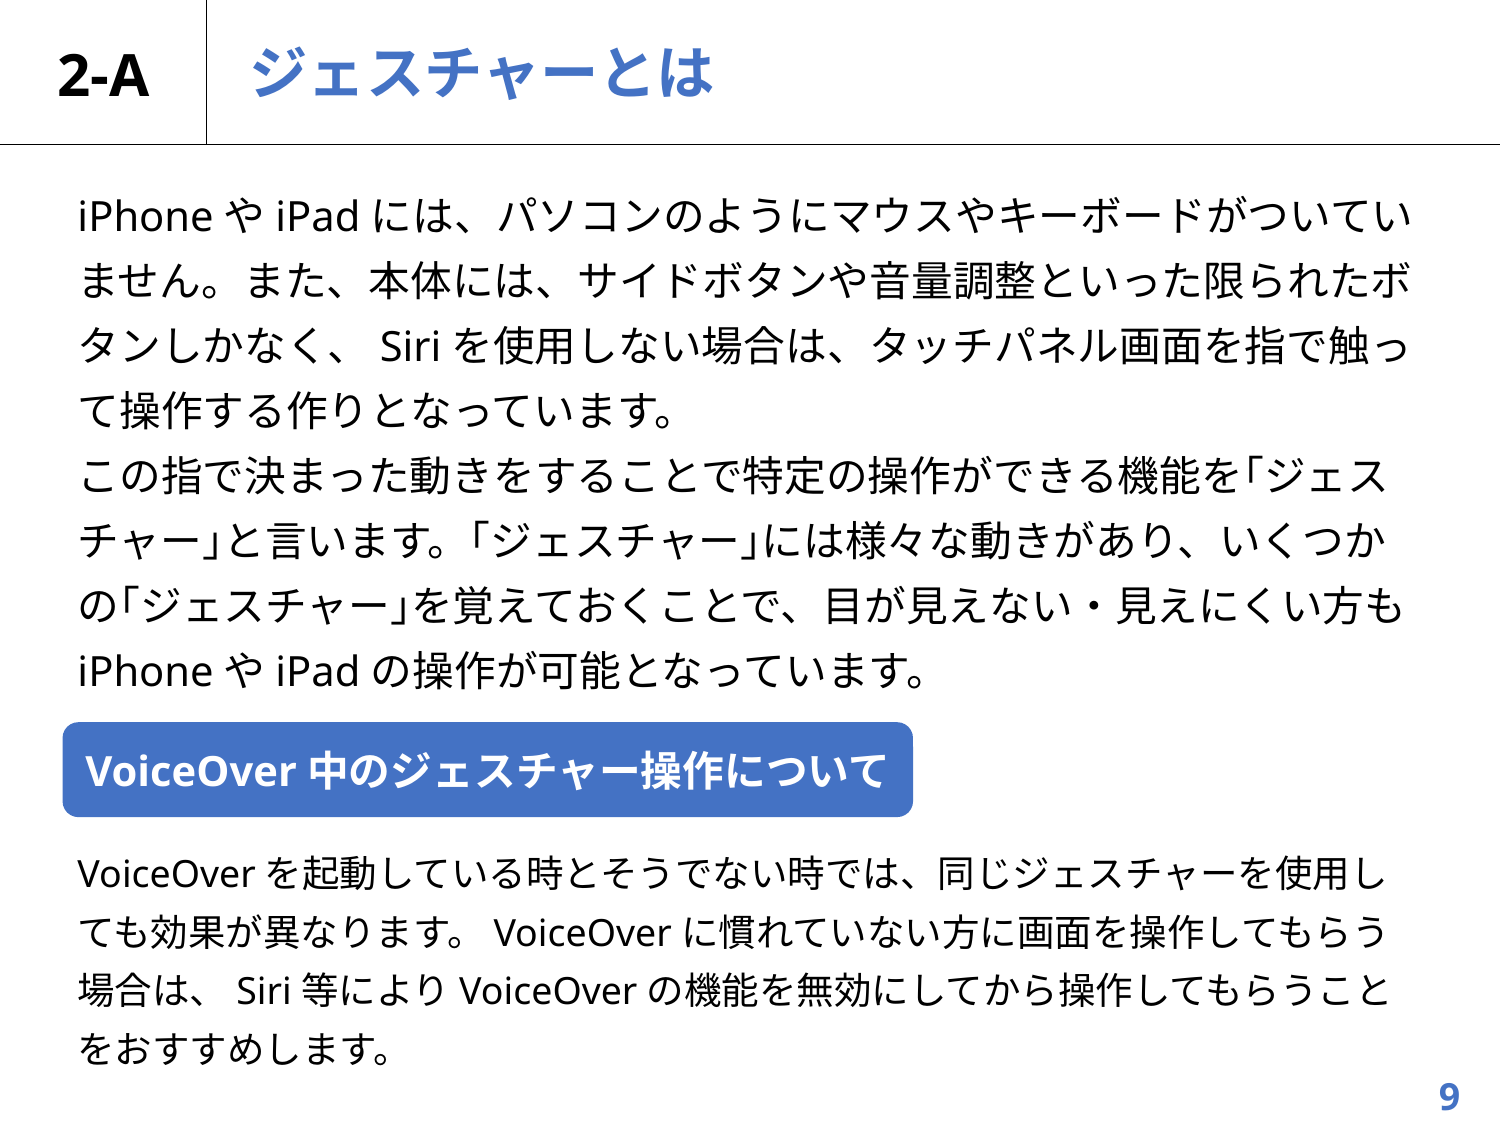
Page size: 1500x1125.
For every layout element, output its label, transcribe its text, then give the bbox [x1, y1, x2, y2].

text_box iPhoneやiPadには、パソコンのようにマウスやキーボードがついていません。また、本体には、サイドボタンや音量調整といった限られたボタンしかなく、Siriを使用しない場合は、タッチパネル画面を指で触って操作する作りとなっています。 この指で決まった動きをすることで特定の操作ができる機能を｢ジェスチャー｣と言います。｢ジェスチャー｣には様々な動きがあり、いくつかの｢ジェスチャー｣を覚えておくことで、目が見えない・見えにくい方もiPhoneやiPadの操作が可能となっています。 [62, 167, 1438, 694]
text_box 9 [1402, 1065, 1497, 1125]
text_box VoiceOver中のジェスチャー操作について [61, 721, 915, 819]
text_box VoiceOverを起動している時とそうでない時では、同じジェスチャーを使用しても効果が異なります。VoiceOverに慣れていない方に画面を操作してもらう場合は、Siri等によりVoiceOverの機能を無効にしてから操作してもらうことをおすすめします。 [62, 829, 1438, 1066]
title 2-A [0, 0, 207, 147]
text_box ジェスチャーとは [230, 24, 1459, 119]
